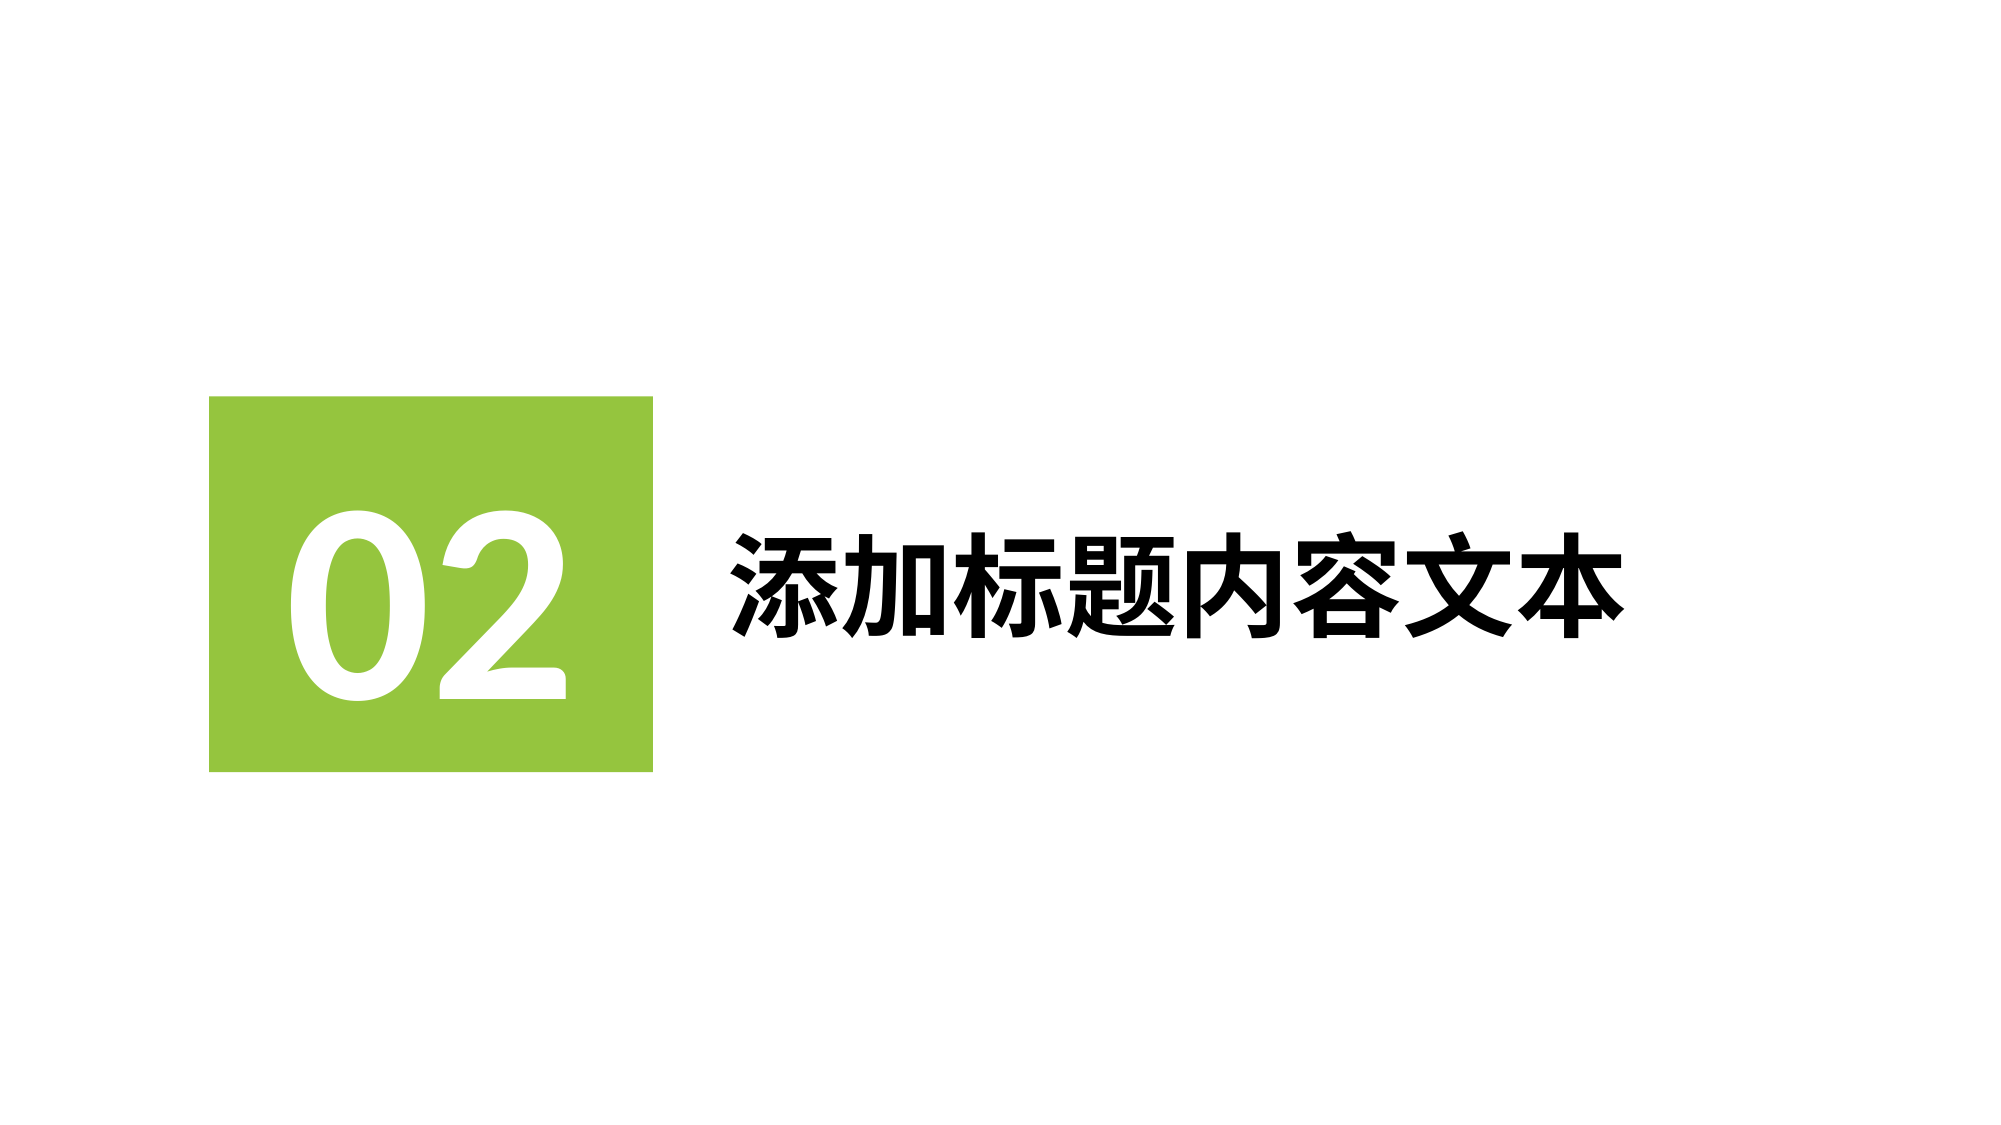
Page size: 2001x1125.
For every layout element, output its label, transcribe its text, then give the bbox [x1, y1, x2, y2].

text_box 02 [208, 395, 654, 773]
text_box 添加标题内容文本 [713, 508, 1643, 659]
